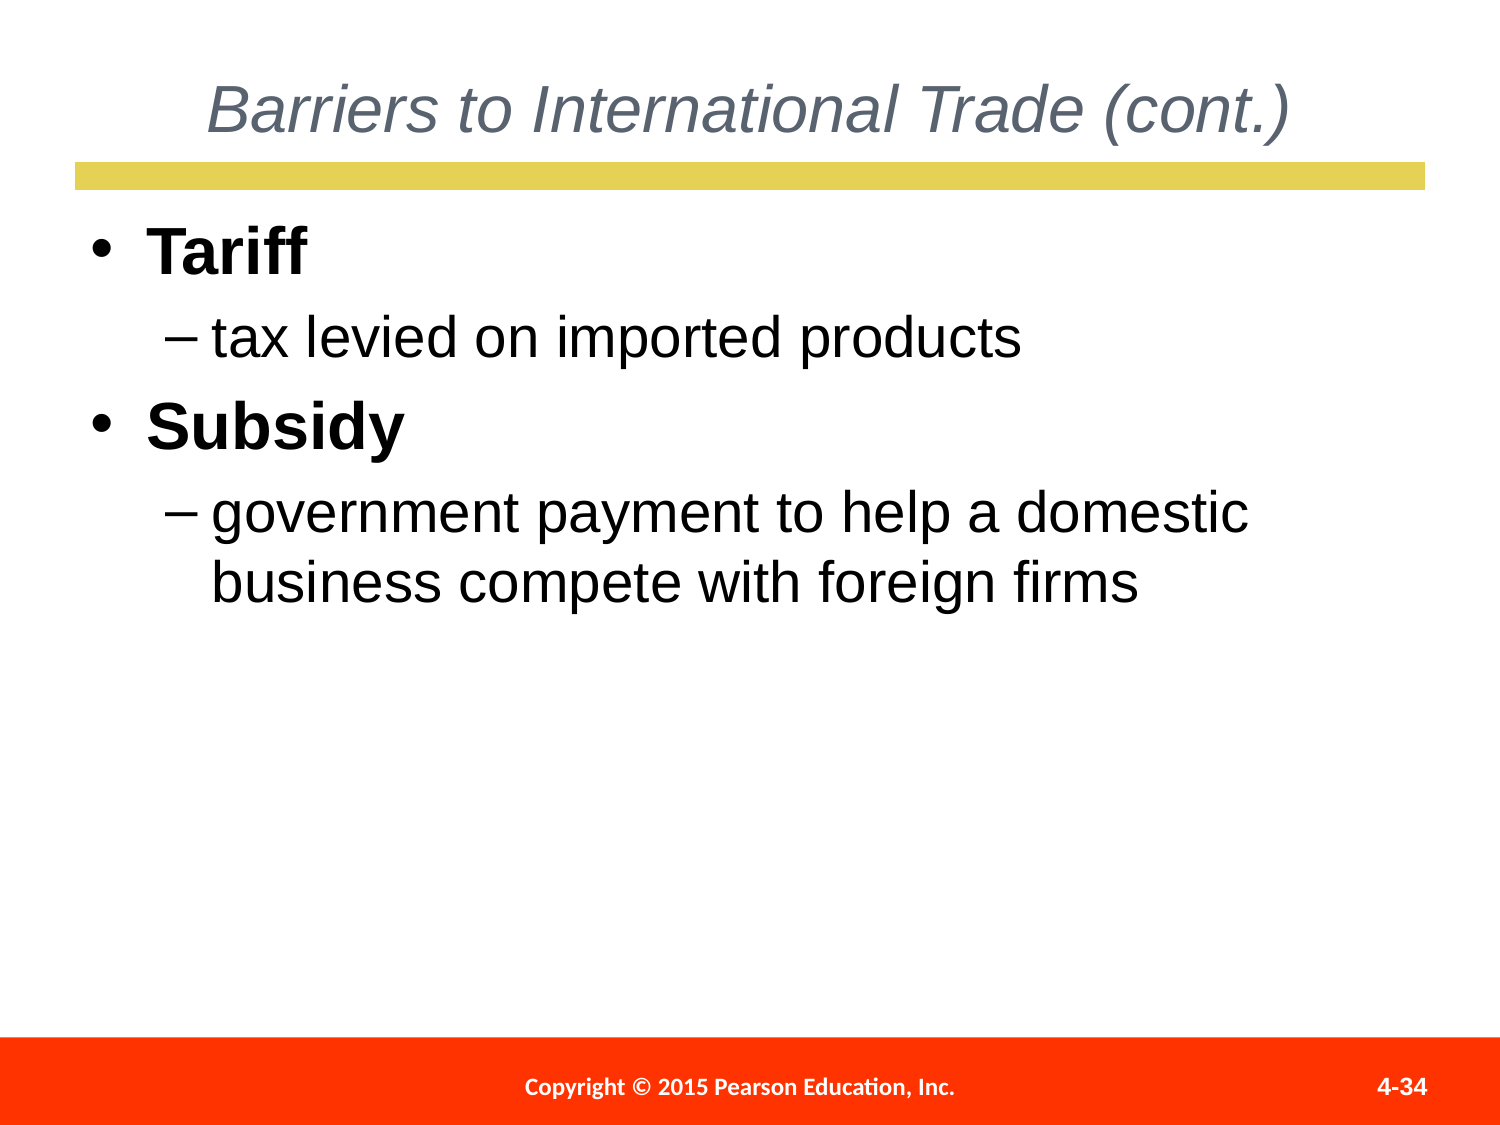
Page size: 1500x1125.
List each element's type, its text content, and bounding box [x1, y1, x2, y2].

title Barriers to International Trade (cont.) [74, 12, 1426, 199]
list Tariff tax levied on imported products Subsidy government payment to help a domestic business compete with foreign firms [74, 199, 1426, 1006]
